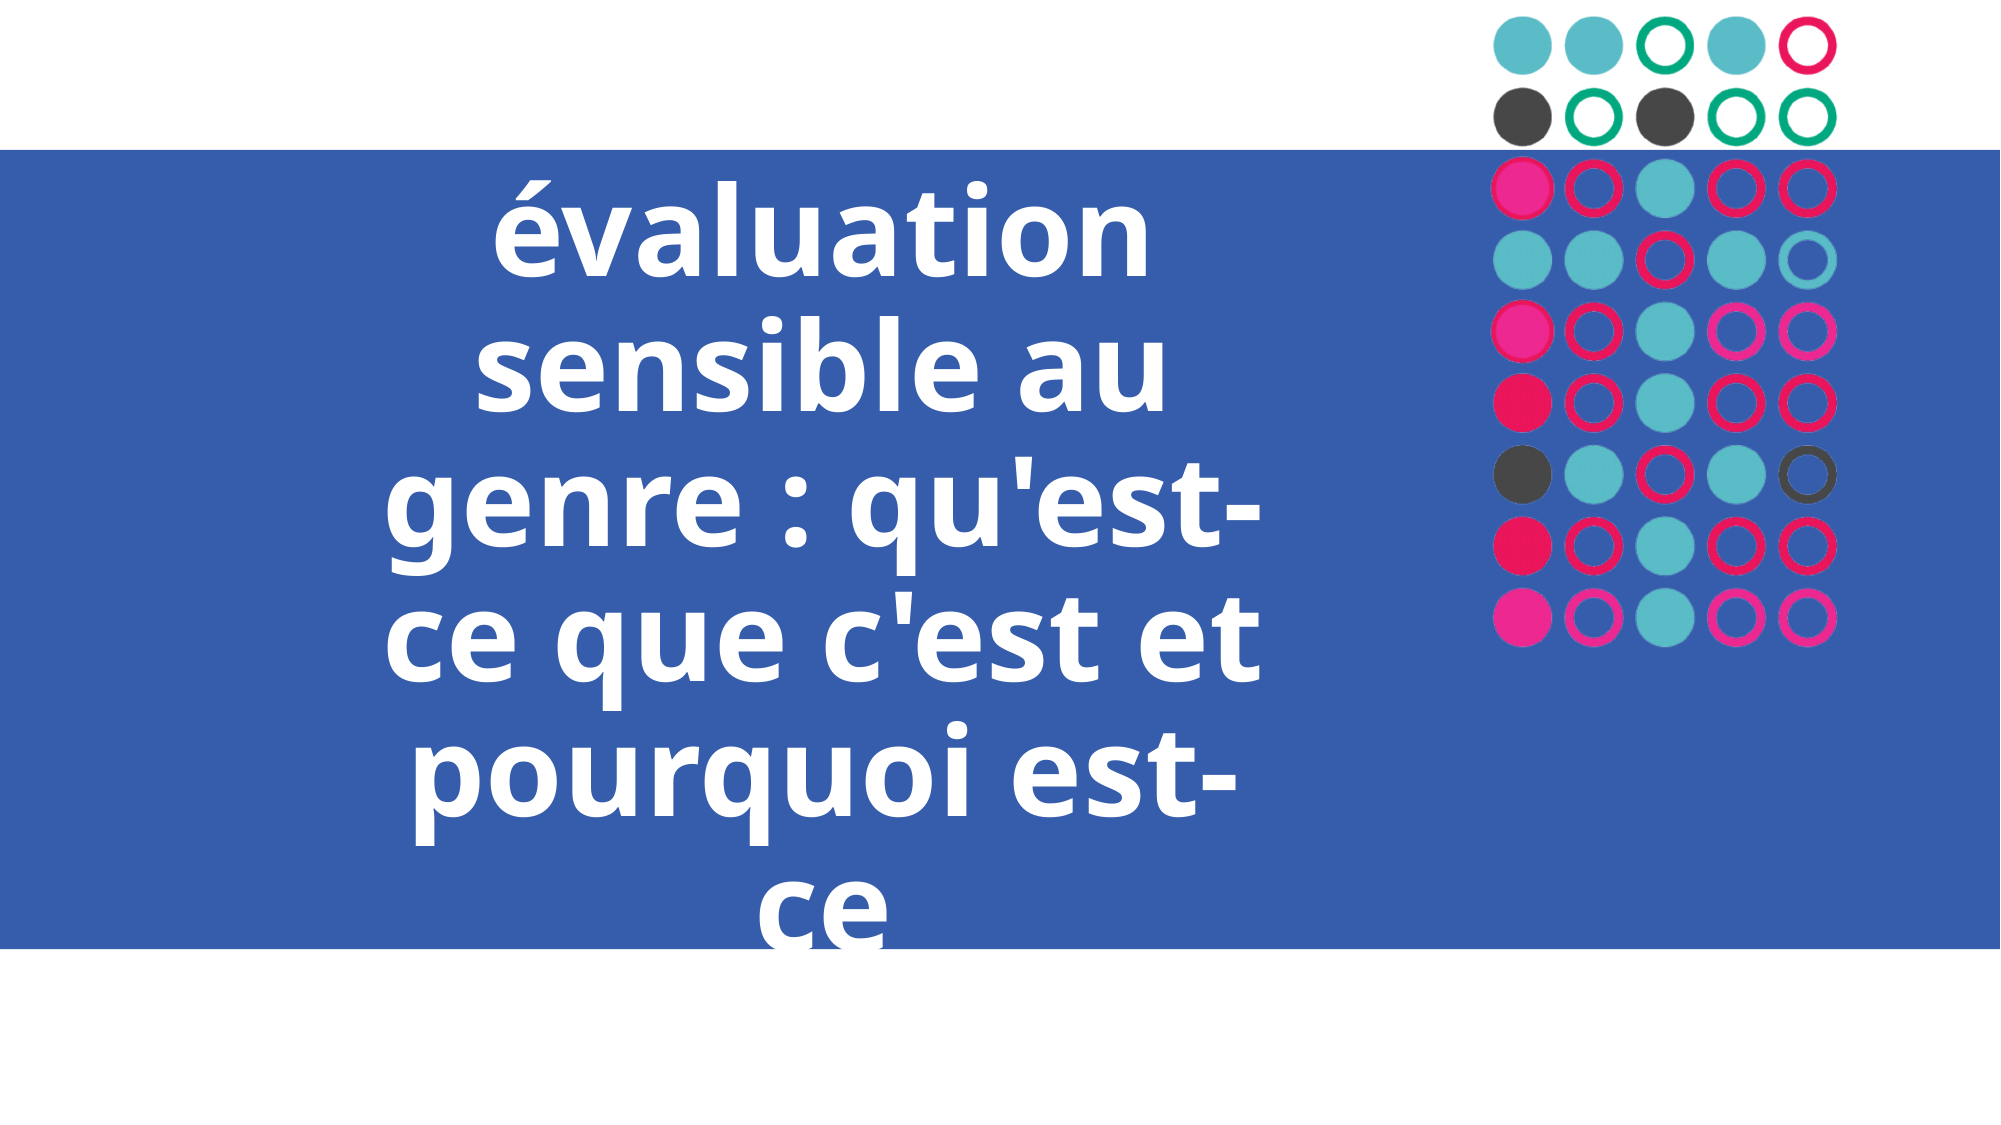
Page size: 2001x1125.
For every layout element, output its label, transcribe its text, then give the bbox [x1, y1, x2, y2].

picture [1486, 8, 1840, 655]
title Suivi et évaluation sensible au genre : qu'est-ce que c'est et pourquoi est-ce important ? [281, 355, 1291, 793]
